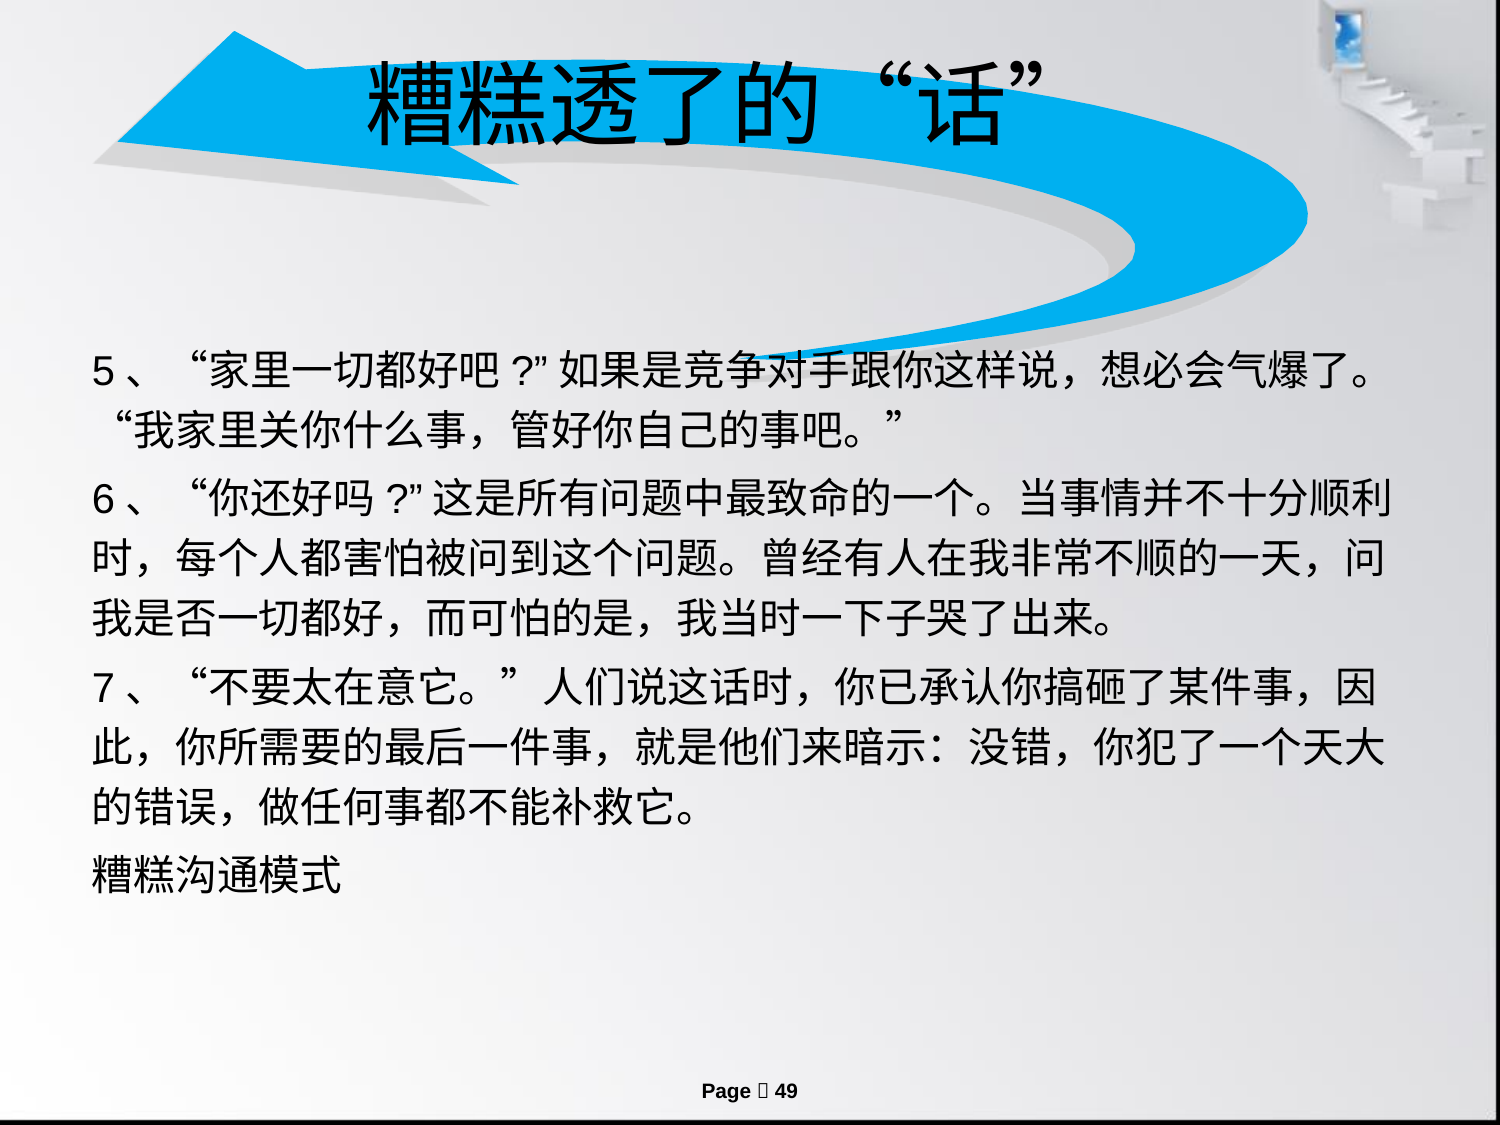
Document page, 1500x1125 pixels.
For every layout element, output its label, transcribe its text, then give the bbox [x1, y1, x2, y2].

picture [0, 0, 1500, 1125]
list 5、“家里一切都好吧?”如果是竞争对手跟你这样说，想必会气爆了。“我家里关你什么事，管好你自己的事吧。” 6、“你还好吗?”这是所有问题中最致命的一个。当事情并不十分顺利时，每个人都害怕被问到这个问题。曾经有人在我非常不顺的一天，问我是否一切都好，而可怕的是，我当时一下子哭了出来。 7、“不要太在意它。”人们说这话时，你已承认你搞砸了某件事，因此，你所需要的最后一件事，就是他们来暗示：没错，你犯了一个天大的错误，做任何事都不能补救它。 糟糕沟通模式 [76, 326, 1424, 1065]
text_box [117, 30, 1309, 361]
